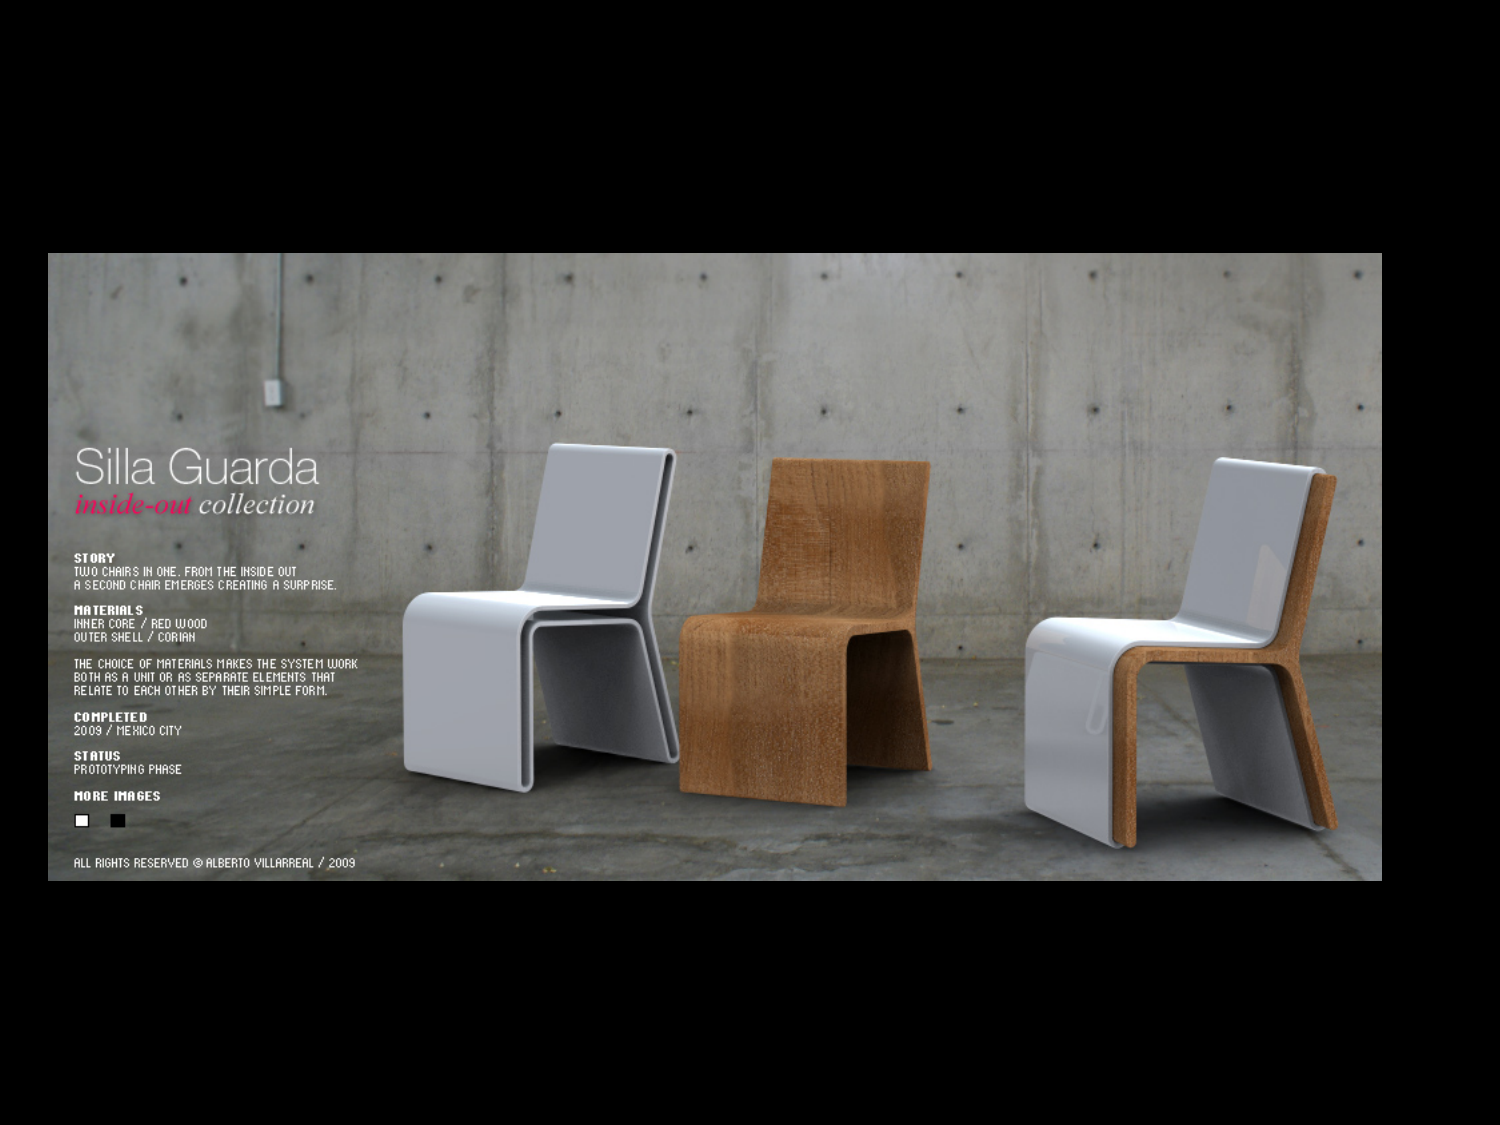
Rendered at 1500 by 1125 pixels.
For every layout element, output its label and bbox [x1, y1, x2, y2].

picture [48, 100, 1382, 881]
